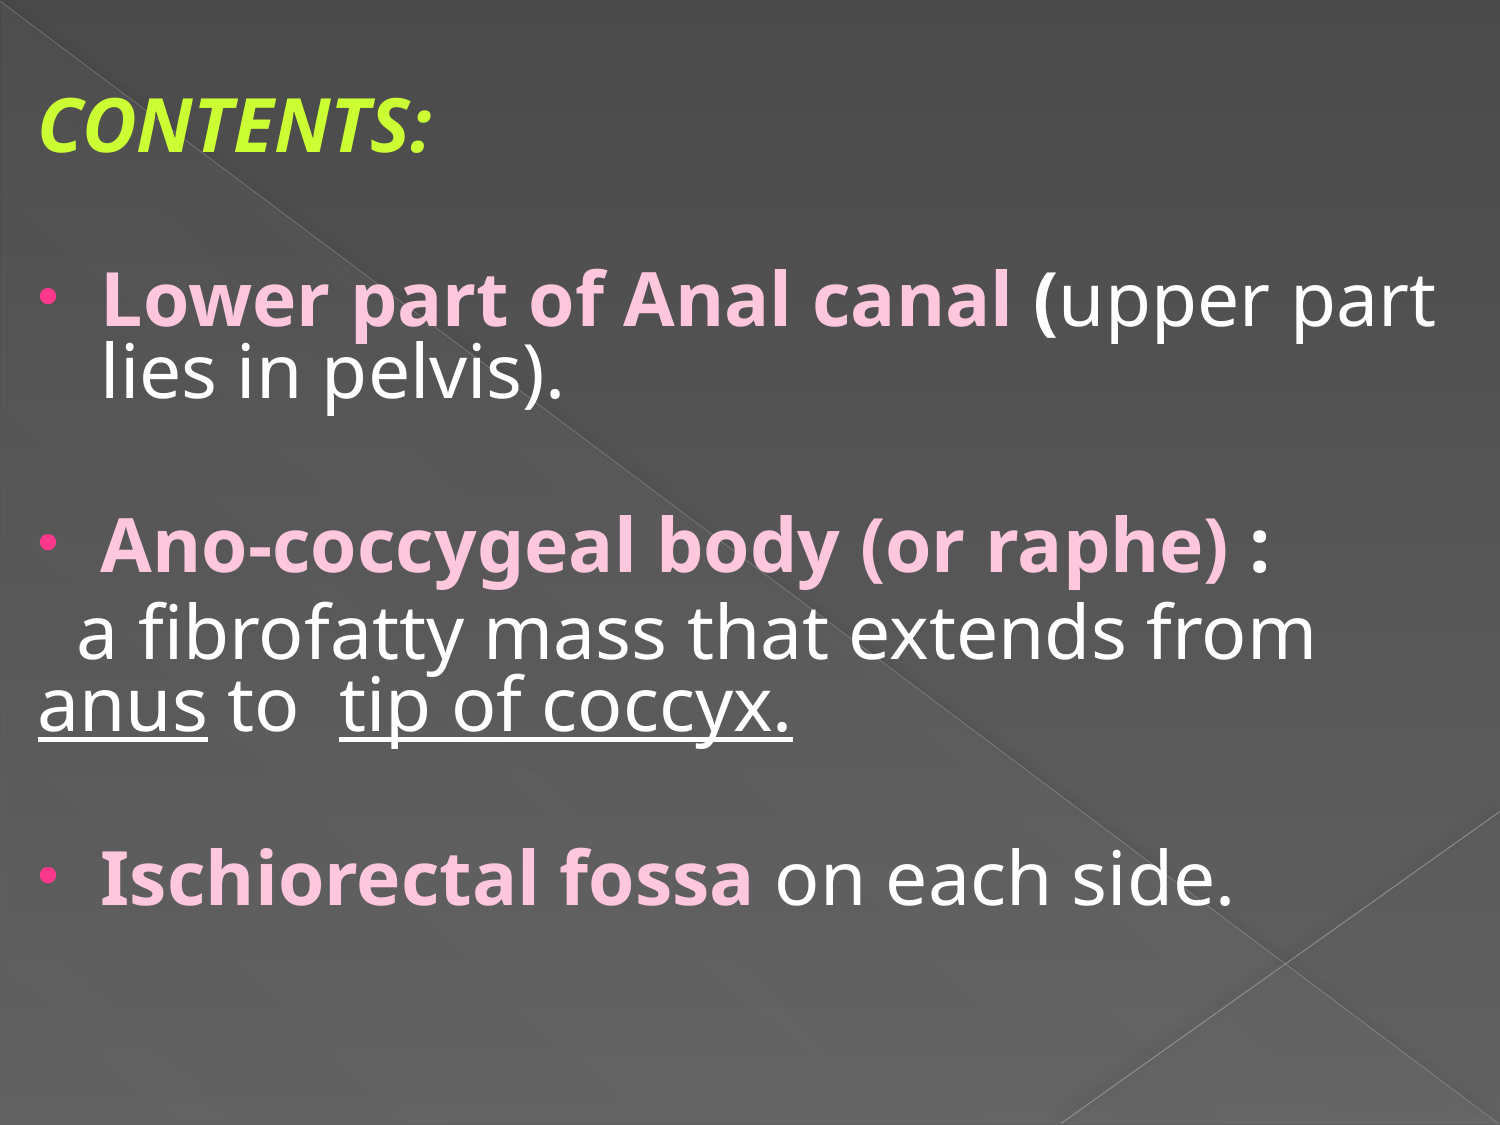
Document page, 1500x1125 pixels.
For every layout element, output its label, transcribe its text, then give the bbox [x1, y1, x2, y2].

text_box CONTENTS: Lower part of Anal canal (upper part lies in pelvis). Ano-coccygeal body (or raphe) : a fibrofatty mass that extends from anus to tip of coccyx. Ischiorectal fossa on each side. [12, 87, 1500, 928]
